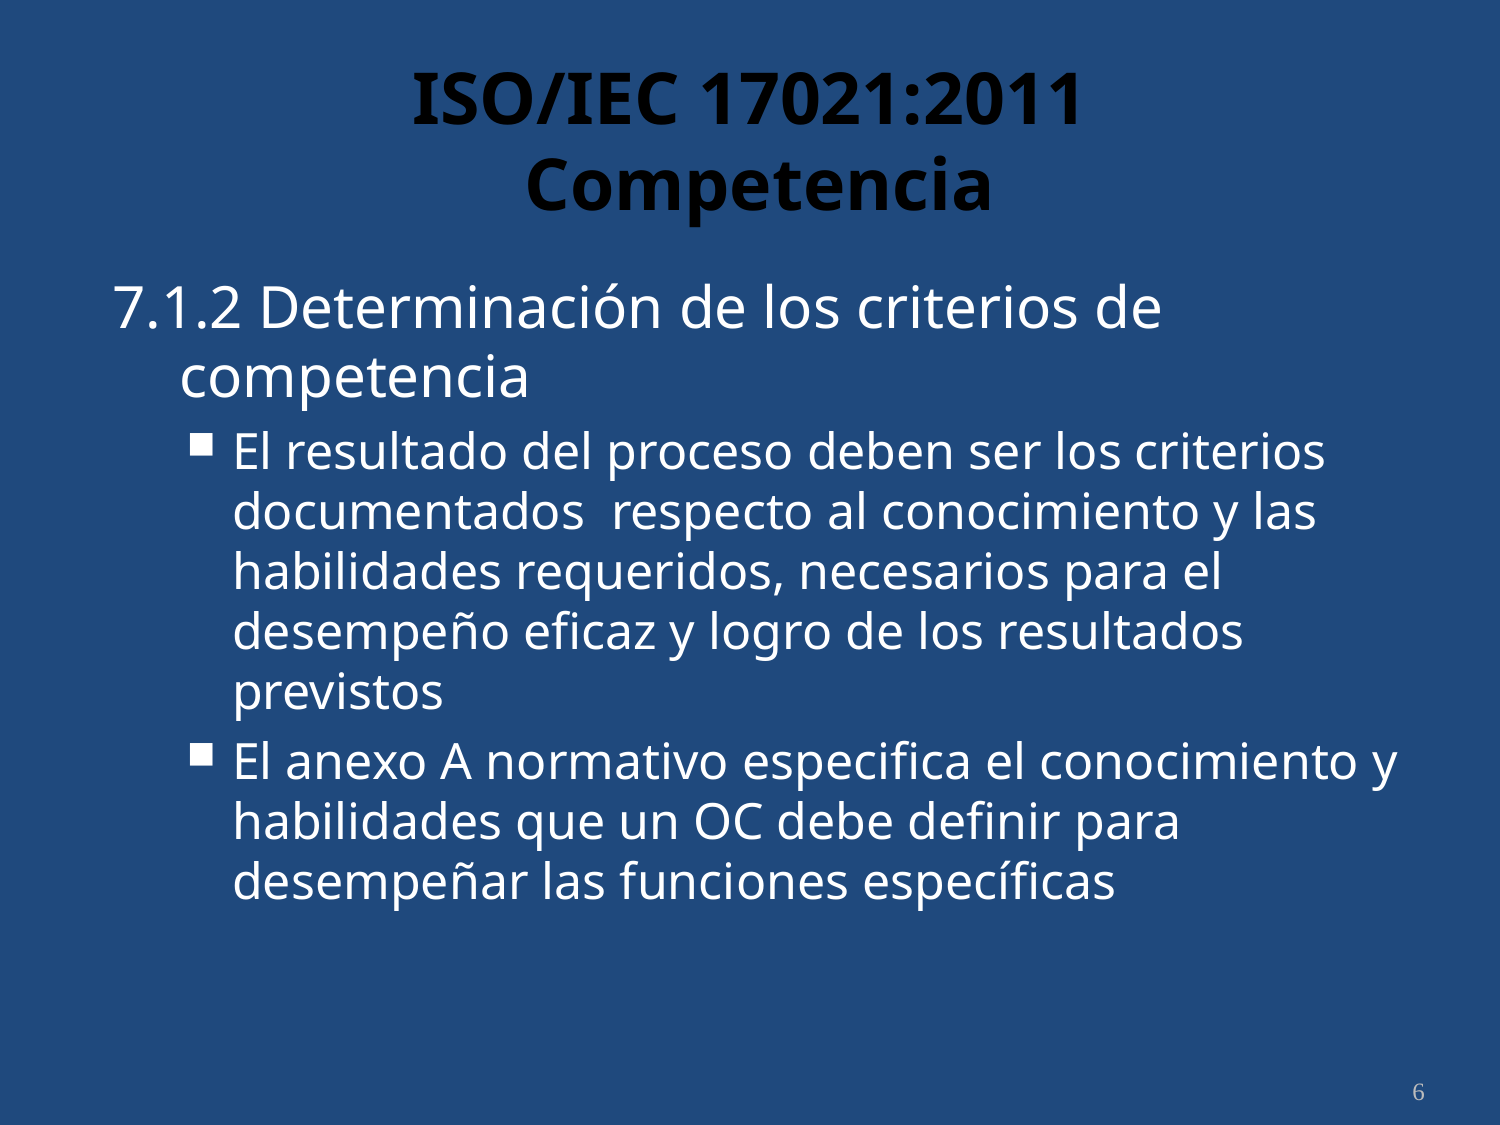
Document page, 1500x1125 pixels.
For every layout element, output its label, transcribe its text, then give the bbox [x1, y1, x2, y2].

slide_number 6 [1299, 1052, 1425, 1113]
title ISO/IEC 17021:2011 Competencia [75, 45, 1425, 233]
list 7.1.2 Determinación de los criterios de competencia El resultado del proceso deben ser los criterios documentados respecto al conocimiento y las habilidades requeridos, necesarios para el desempeño eficaz y logro de los resultados previstos El anexo A normativo especifica el conocimiento y habilidades que un OC debe definir para desempeñar las funciones específicas [75, 262, 1425, 1035]
